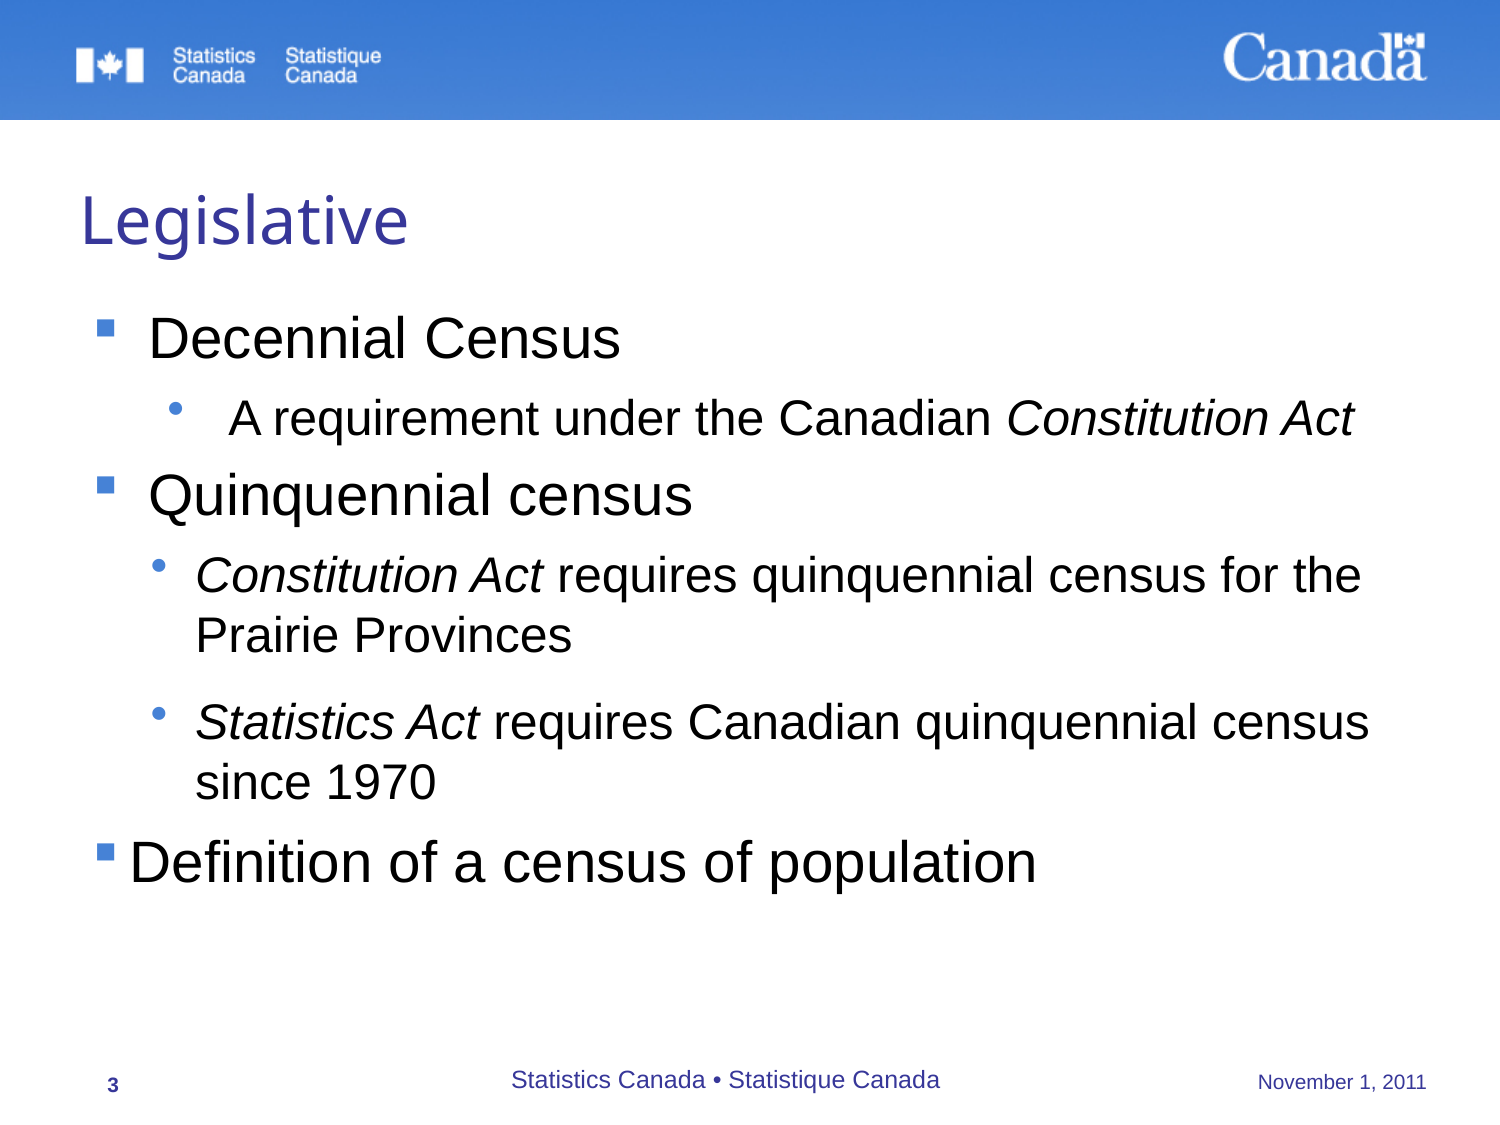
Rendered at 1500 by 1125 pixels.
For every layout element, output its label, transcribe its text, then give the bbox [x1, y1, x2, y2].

list Decennial Census A requirement under the Canadian Constitution Act Quinquennial census Constitution Act requires quinquennial census for the Prairie Provinces Statistics Act requires Canadian quinquennial census since 1970 Definition of a census of population [77, 292, 1436, 894]
picture [0, 0, 1500, 120]
title Legislative [64, 148, 1436, 266]
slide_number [1223, 1022, 1443, 1102]
footer Statistics Canada • Statistique Canada [229, 1022, 1223, 1102]
slide_number 3 [64, 1023, 162, 1105]
